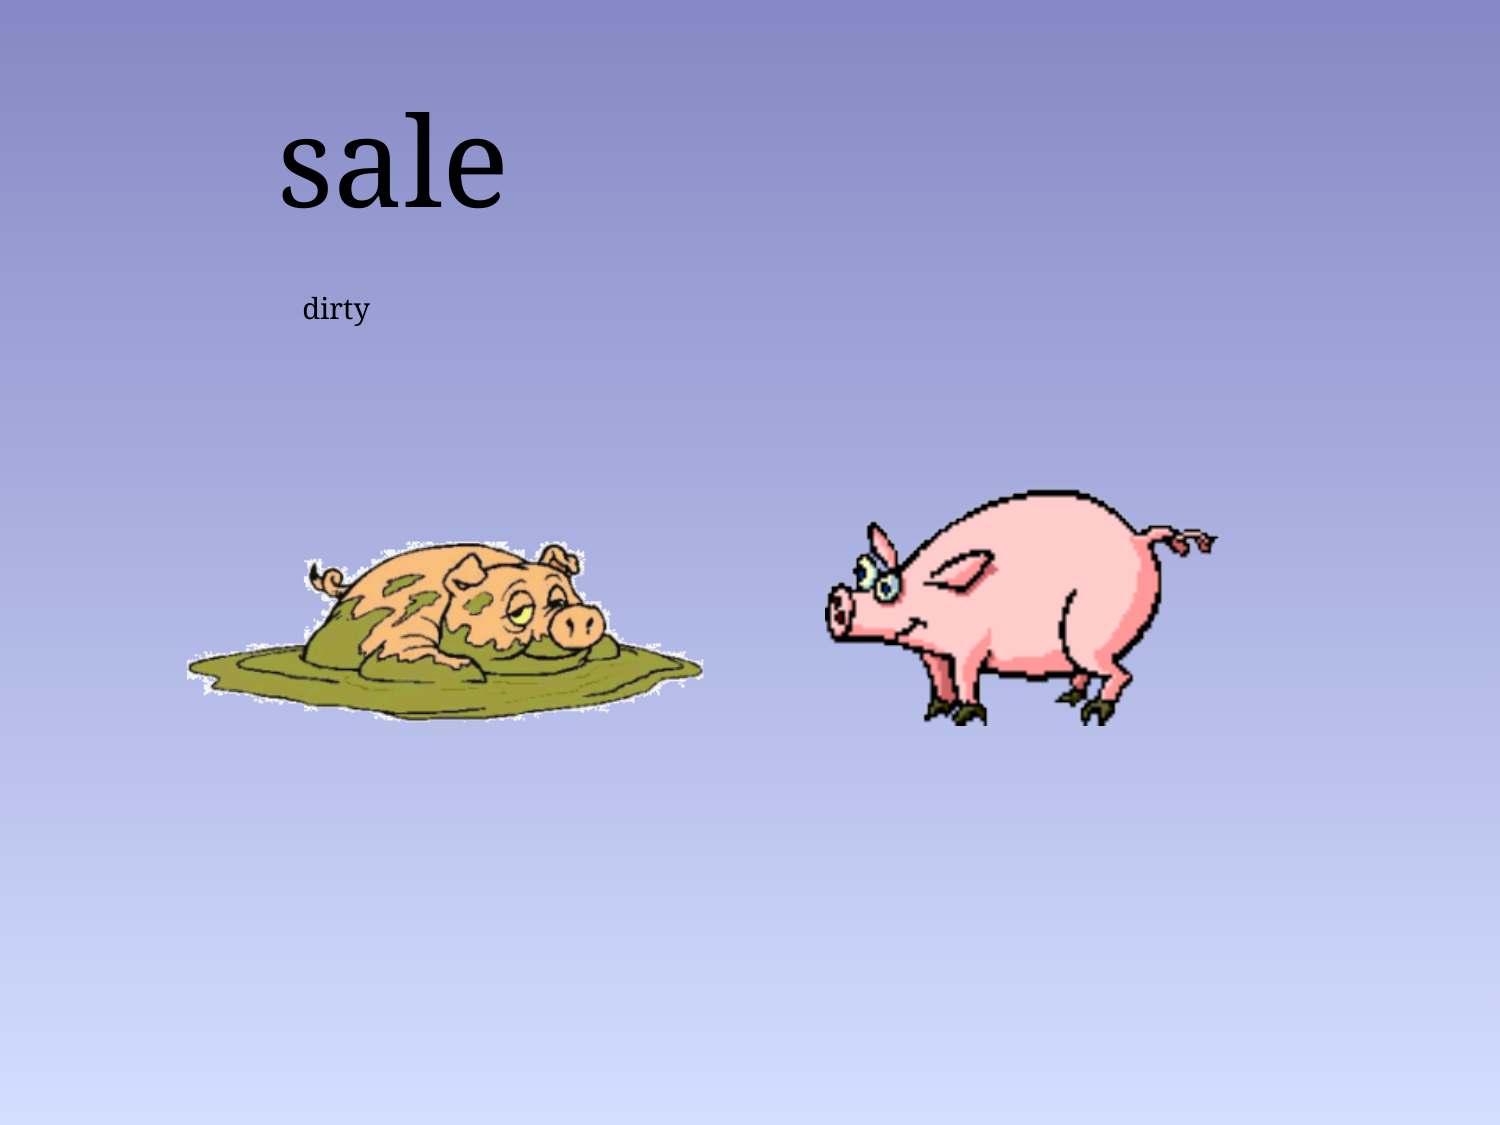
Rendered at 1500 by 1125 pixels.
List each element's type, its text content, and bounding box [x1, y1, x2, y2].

picture [187, 462, 705, 727]
text_box sale [262, 74, 1175, 240]
picture [824, 362, 1238, 726]
text_box dirty [287, 274, 400, 335]
